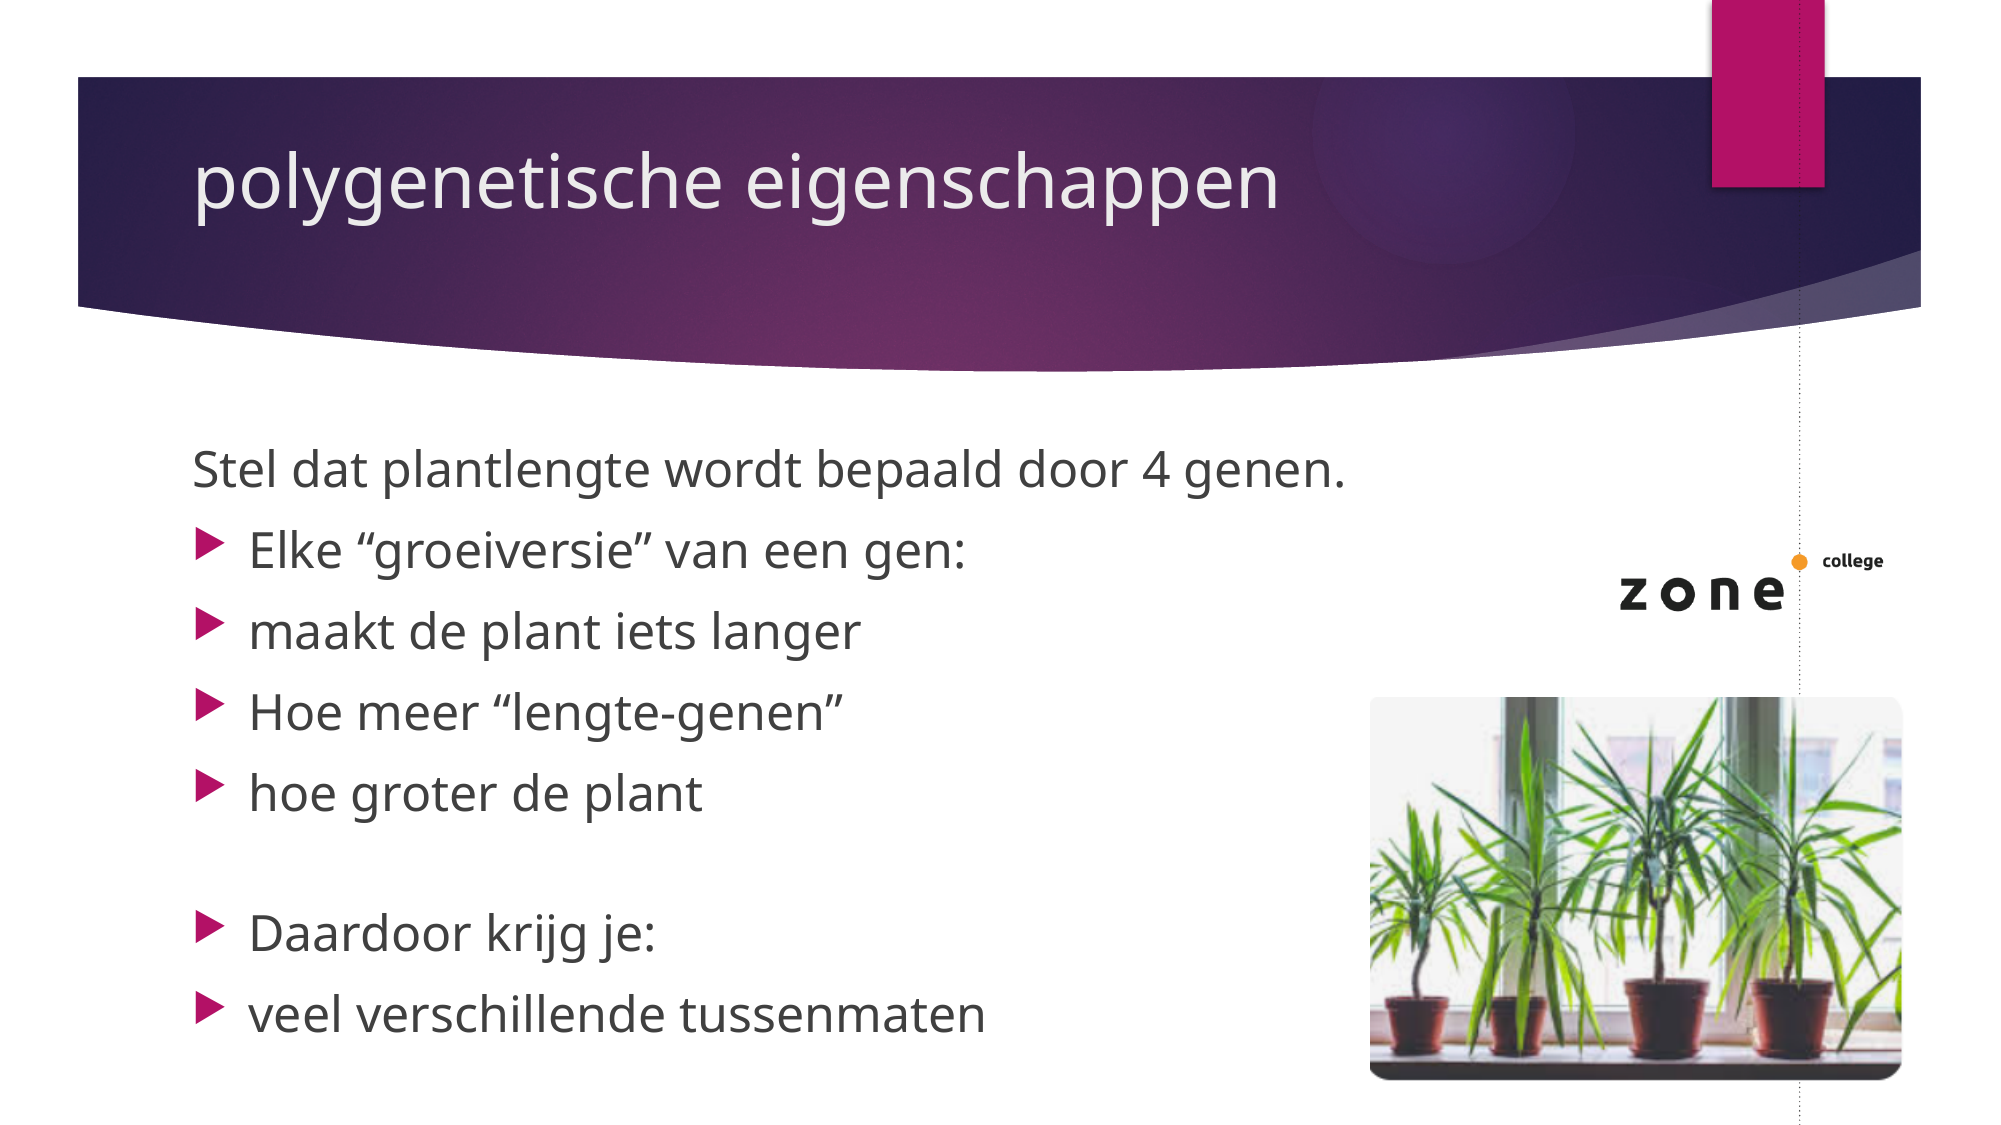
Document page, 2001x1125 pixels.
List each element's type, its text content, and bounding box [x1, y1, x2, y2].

title polygenetische eigenschappen [177, 97, 1471, 261]
picture [1370, 0, 2001, 1125]
list Stel dat plantlengte wordt bepaald door 4 genen. Elke “groeiversie” van een gen: maakt de plant iets langer Hoe meer “lengte-genen” hoe groter de plant Daardoor krijg je: veel verschillende tussenmaten [177, 430, 1457, 1091]
